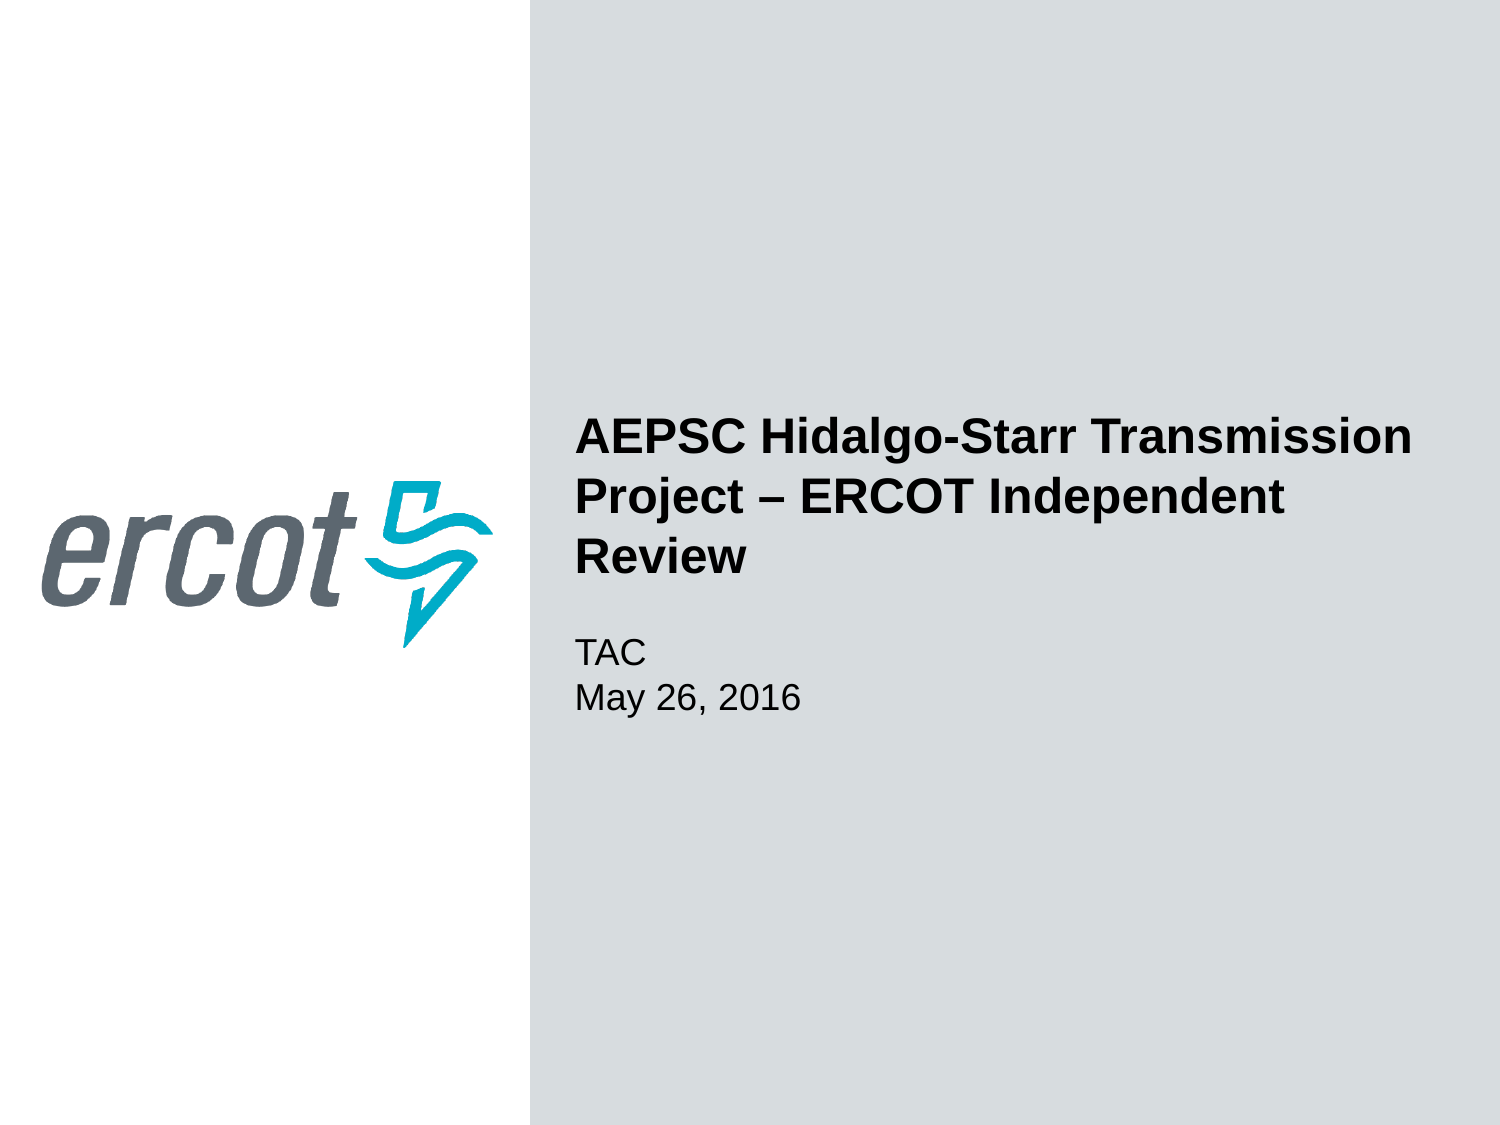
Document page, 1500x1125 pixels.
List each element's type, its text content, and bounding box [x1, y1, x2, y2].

picture [32, 471, 501, 654]
text_box AEPSC Hidalgo-Starr Transmission Project – ERCOT Independent Review TAC May 26, 2016 [559, 395, 1486, 726]
